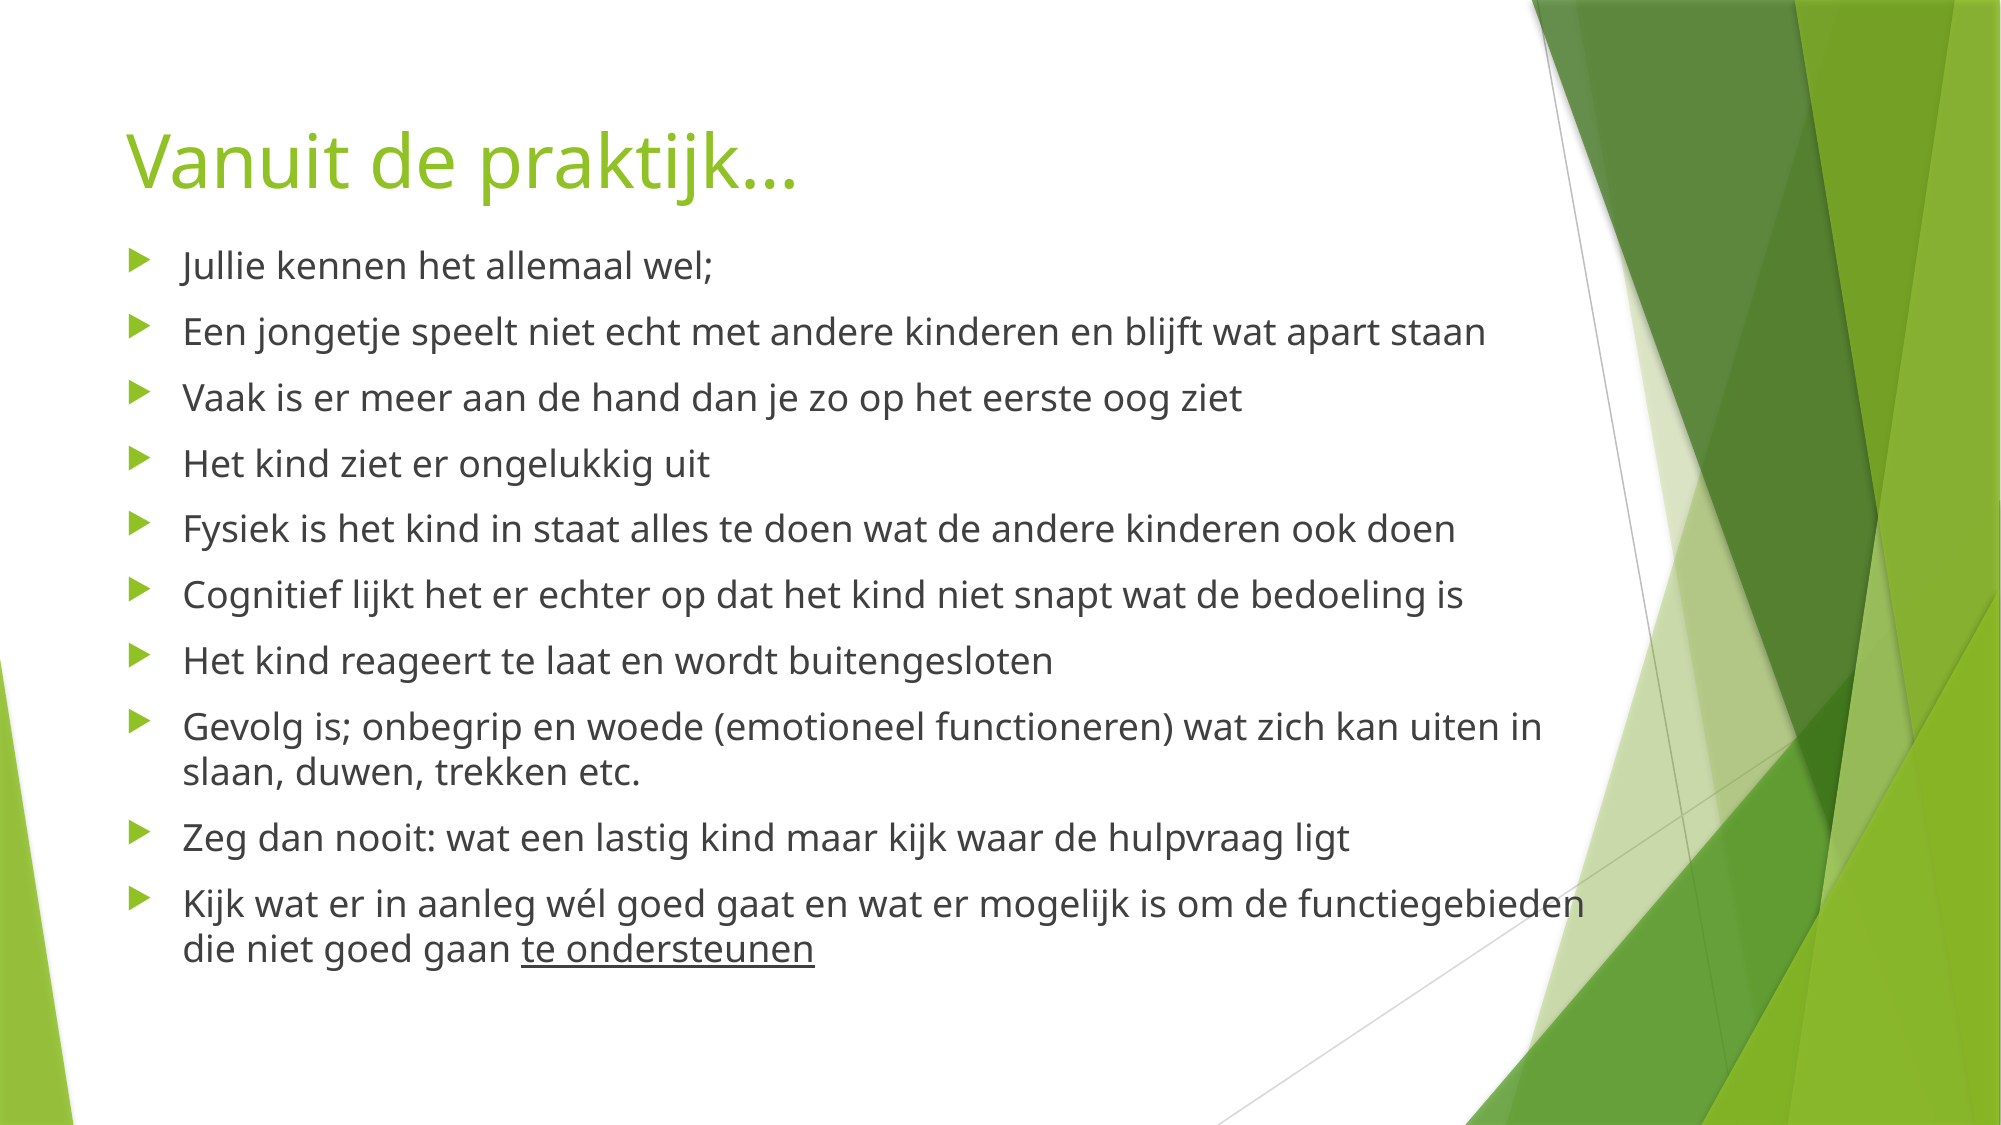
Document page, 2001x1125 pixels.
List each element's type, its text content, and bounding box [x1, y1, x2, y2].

title Vanuit de praktijk… [111, 106, 1522, 234]
list Jullie kennen het allemaal wel; Een jongetje speelt niet echt met andere kinderen en blijft wat apart staan Vaak is er meer aan de hand dan je zo op het eerste oog ziet Het kind ziet er ongelukkig uit Fysiek is het kind in staat alles te doen wat de andere kinderen ook doen Cognitief lijkt het er echter op dat het kind niet snapt wat de bedoeling is Het kind reageert te laat en wordt buitengesloten Gevolg is; onbegrip en woede (emotioneel functioneren) wat zich kan uiten in slaan, duwen, trekken etc. Zeg dan nooit: wat een lastig kind maar kijk waar de hulpvraag ligt Kijk wat er in aanleg wél goed gaat en wat er mogelijk is om de functiegebieden die niet goed gaan te ondersteunen [111, 234, 1661, 1125]
